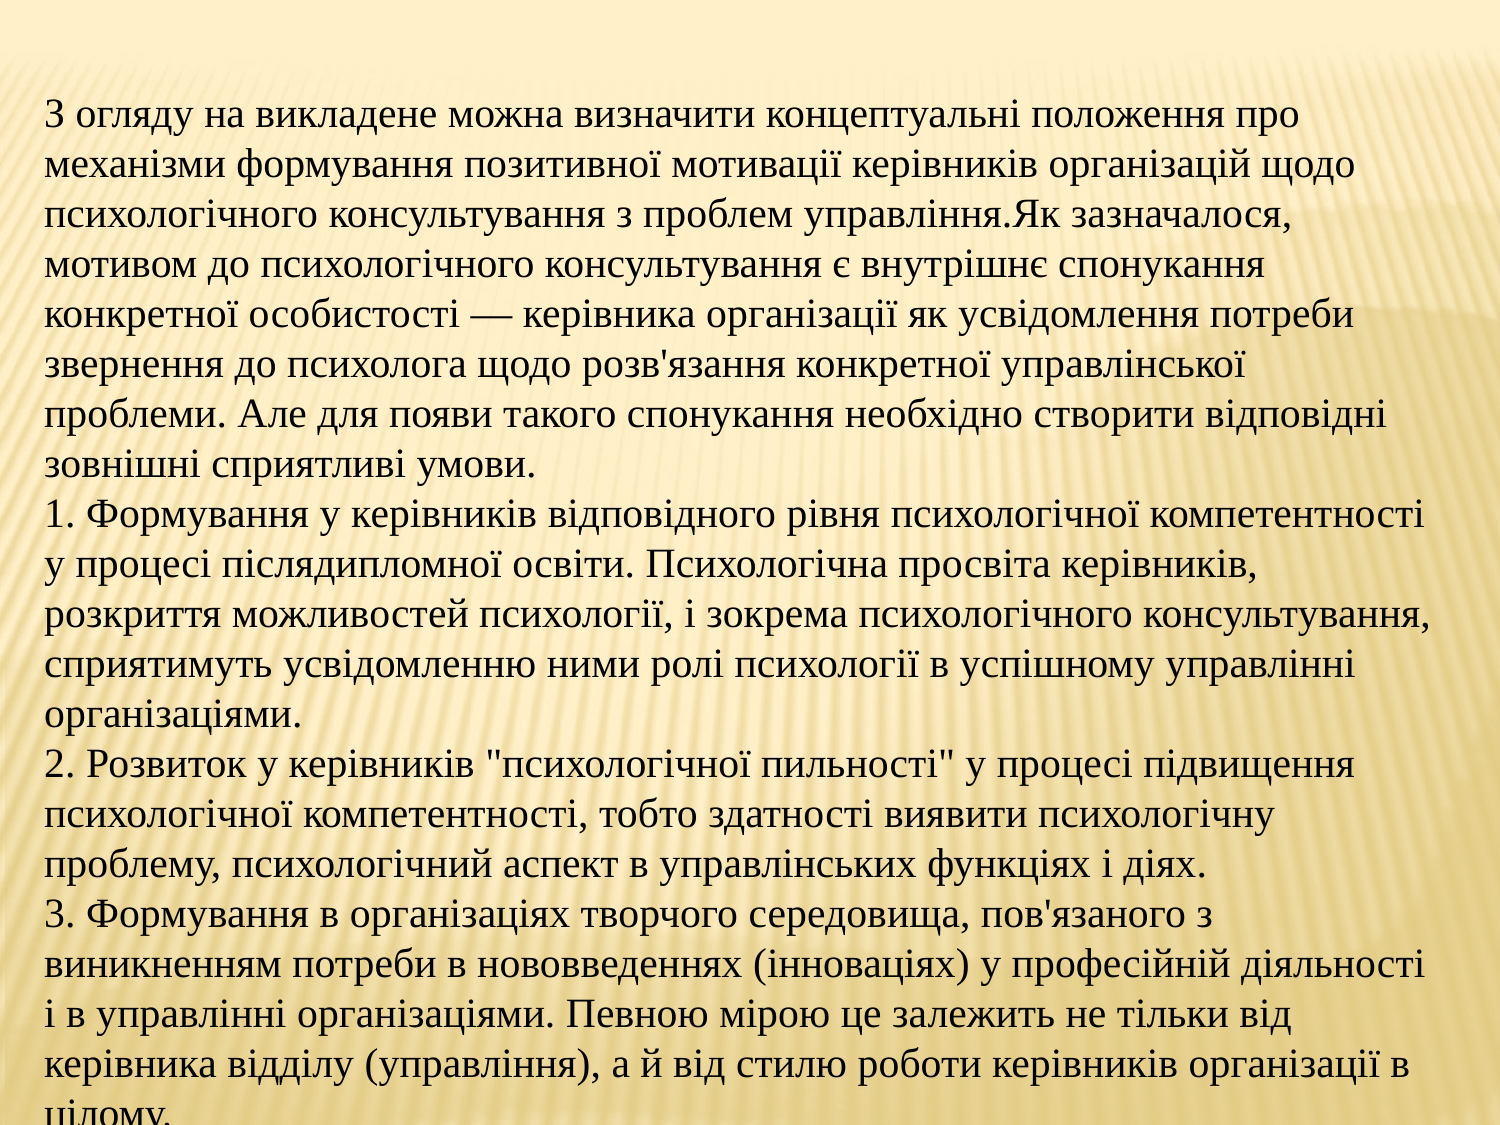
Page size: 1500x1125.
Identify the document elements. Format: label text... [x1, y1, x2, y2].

text_box З огляду на викладене можна визначити концептуальні поло­ження про механізми формування позитивної мотивації керівників організацій щодо психологічного консультування з проблем управ­ління.Як зазначалося, мотивом до психологічного консультування є внутрішнє спонукання конкретної особистості — керівника організації як усвідомлення потреби звернення до психолога щодо розв'язання конкретної управлінської проблеми. Але для появи такого спонукан­ня необхідно створити відповідні зовнішні сприятливі умови. 1. Формування у керівників відповідного рівня психологічної компетентності у процесі післядипломної освіти. Психологічна про­світа керівників, розкриття можливостей психології, і зокрема психо­логічного консультування, сприятимуть усвідомленню ними ролі пси­хології в успішному управлінні організаціями. 2. Розвиток у керівників "психологічної пильності" у процесі підвищення психологічної компетентності, тобто здатності виявити психологічну проблему, психологічний аспект в управлінських функці­ях і діях. 3. Формування в організаціях творчого середовища, пов'язаного з виникненням потреби в нововведеннях (інноваціях) у професійній діяльності і в управлінні організаціями. Певною мірою це залежить не тільки від керівника відділу (управління), а й від стилю роботи керівників організації в цілому. [29, 78, 1447, 1125]
